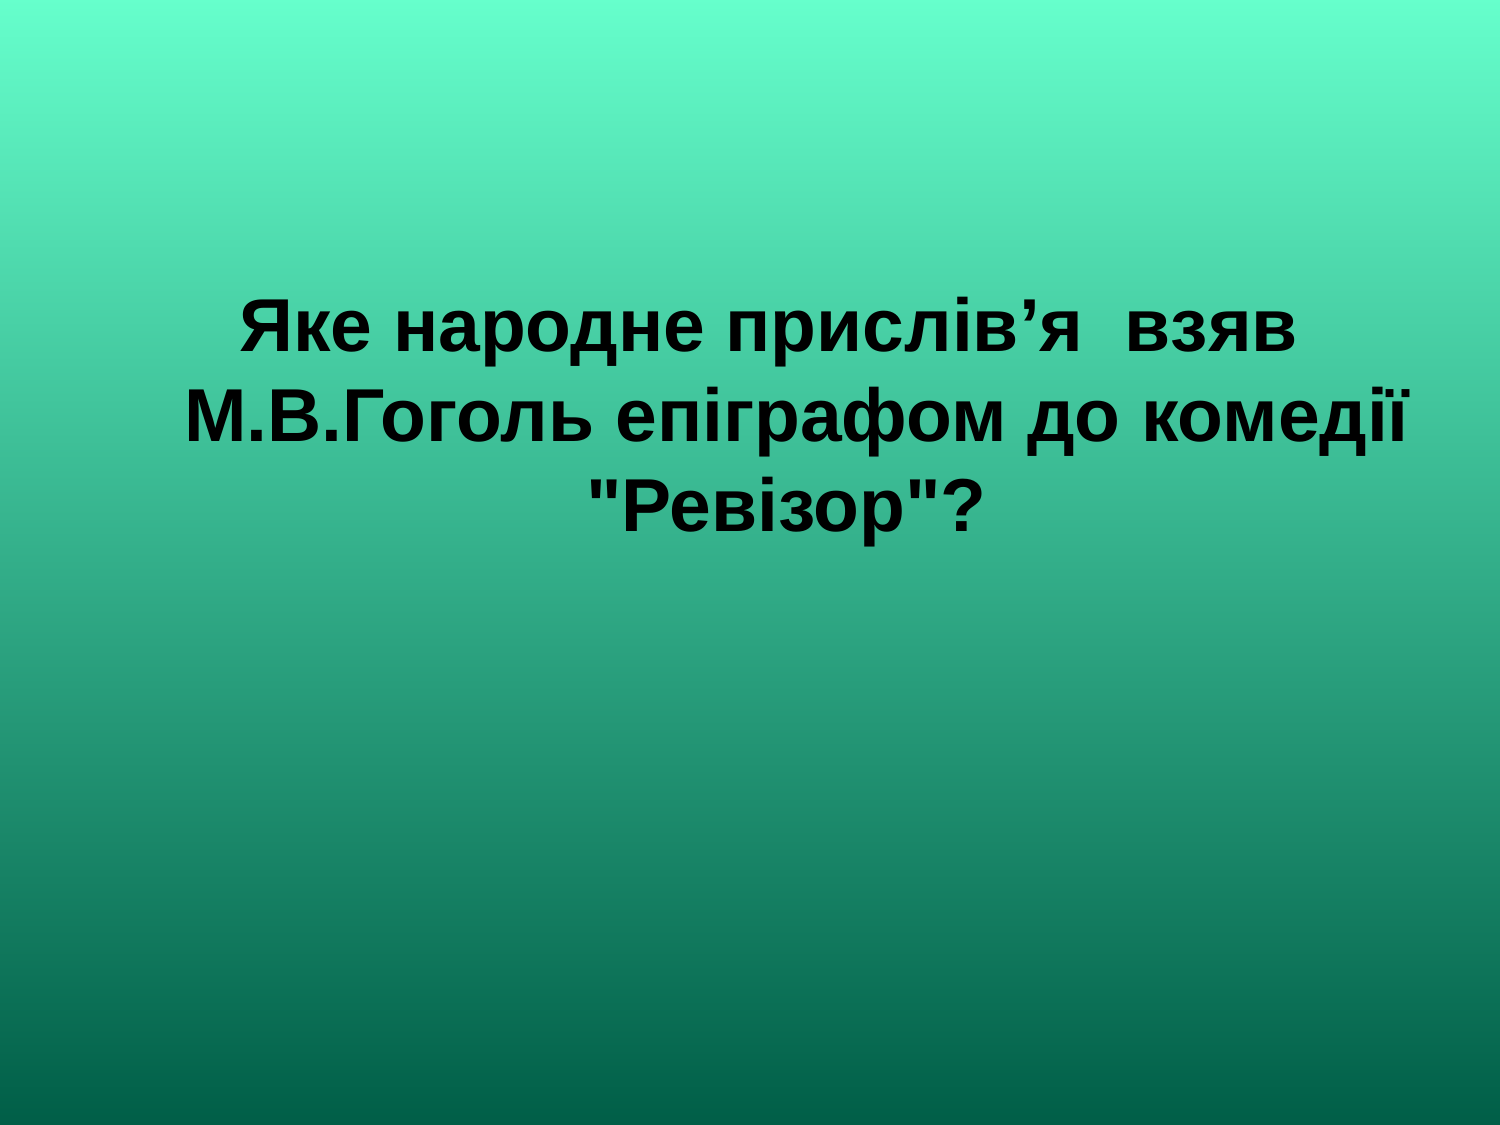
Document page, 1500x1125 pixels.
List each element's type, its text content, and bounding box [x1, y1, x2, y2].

list Яке народне прислів’я взяв М.В.Гоголь епіграфом до комедії "Ревізор"? [93, 163, 1444, 907]
